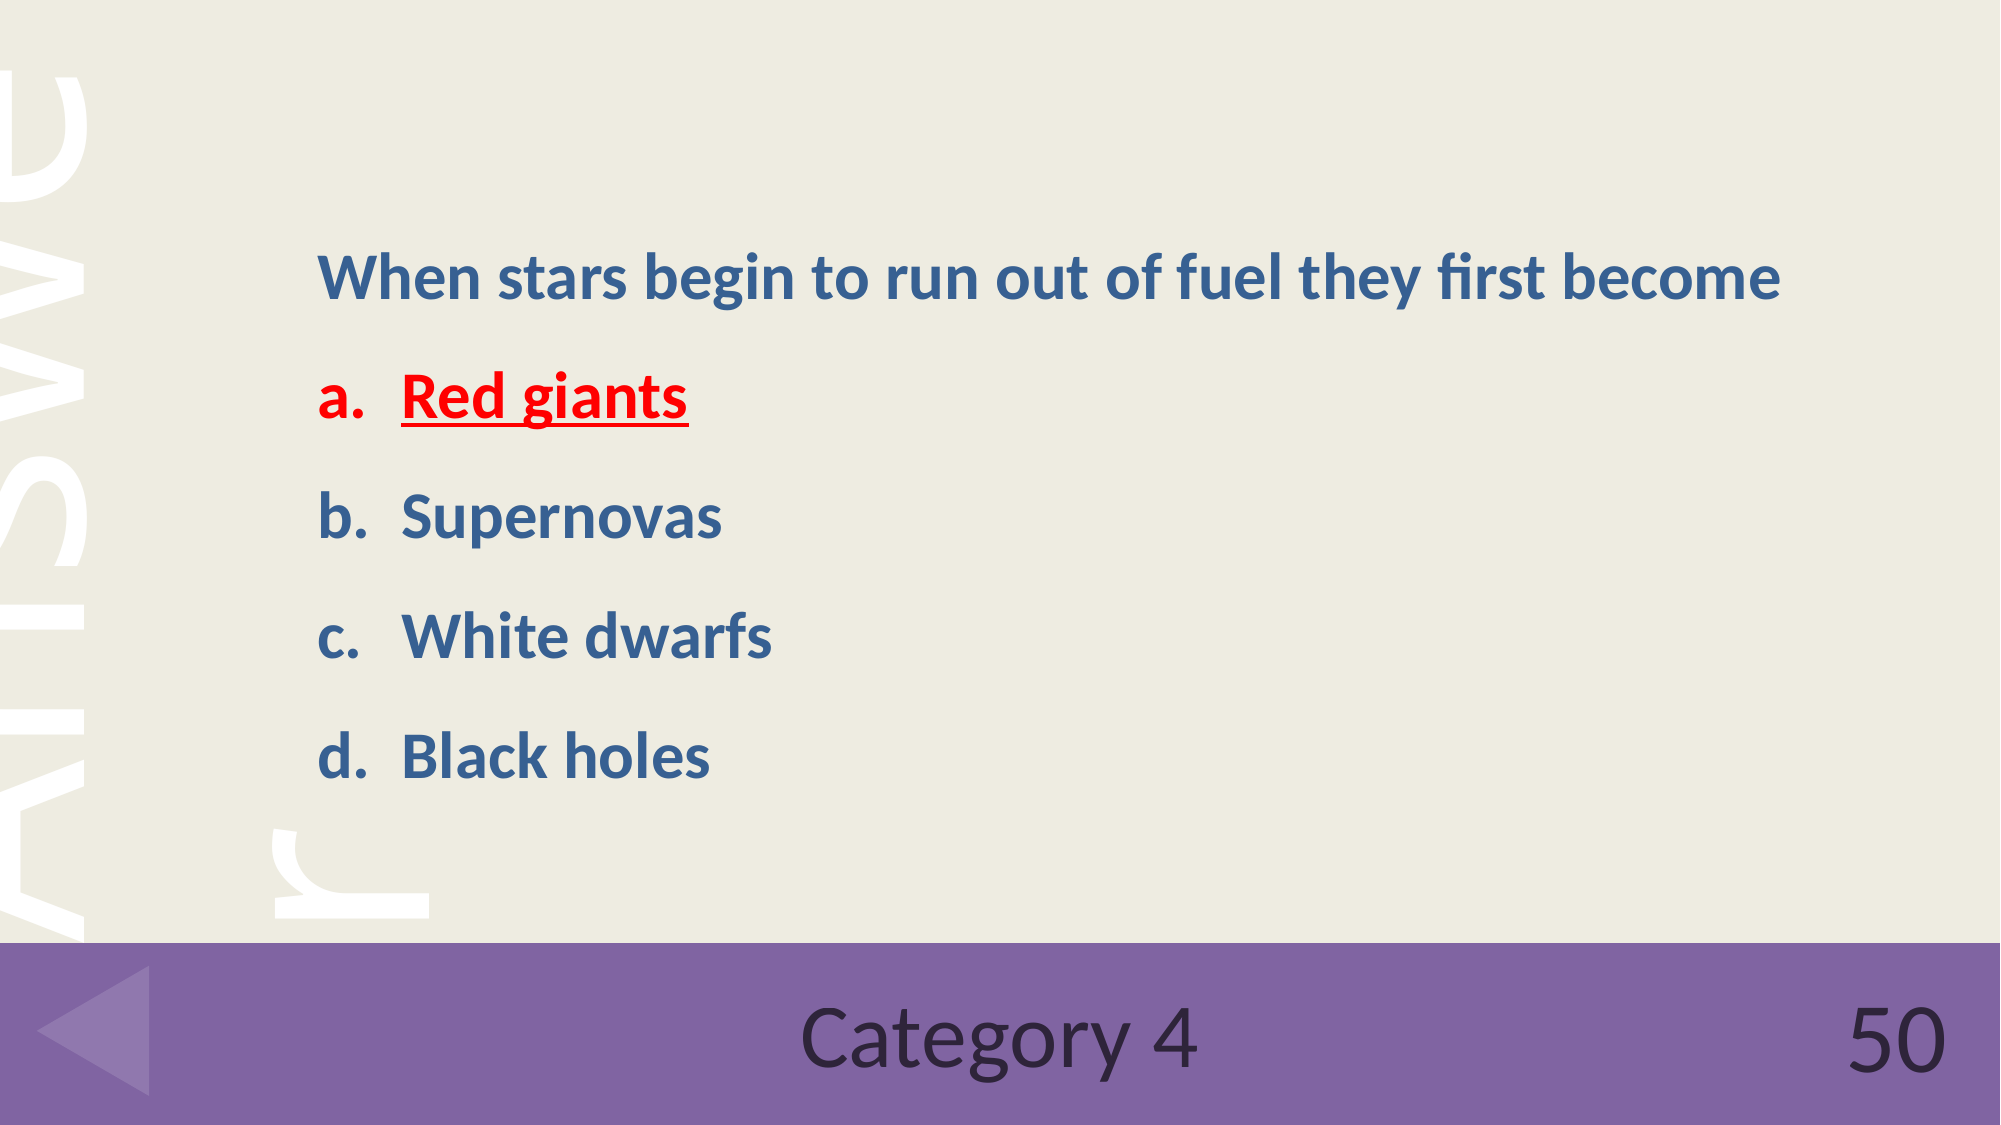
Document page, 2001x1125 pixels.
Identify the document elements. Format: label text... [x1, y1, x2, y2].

title Category 4 [99, 937, 1900, 1125]
list When stars begin to run out of fuel they first become Red giants Supernovas White dwarfs Black holes [302, 142, 1858, 843]
list 50 [1900, 967, 1963, 1097]
